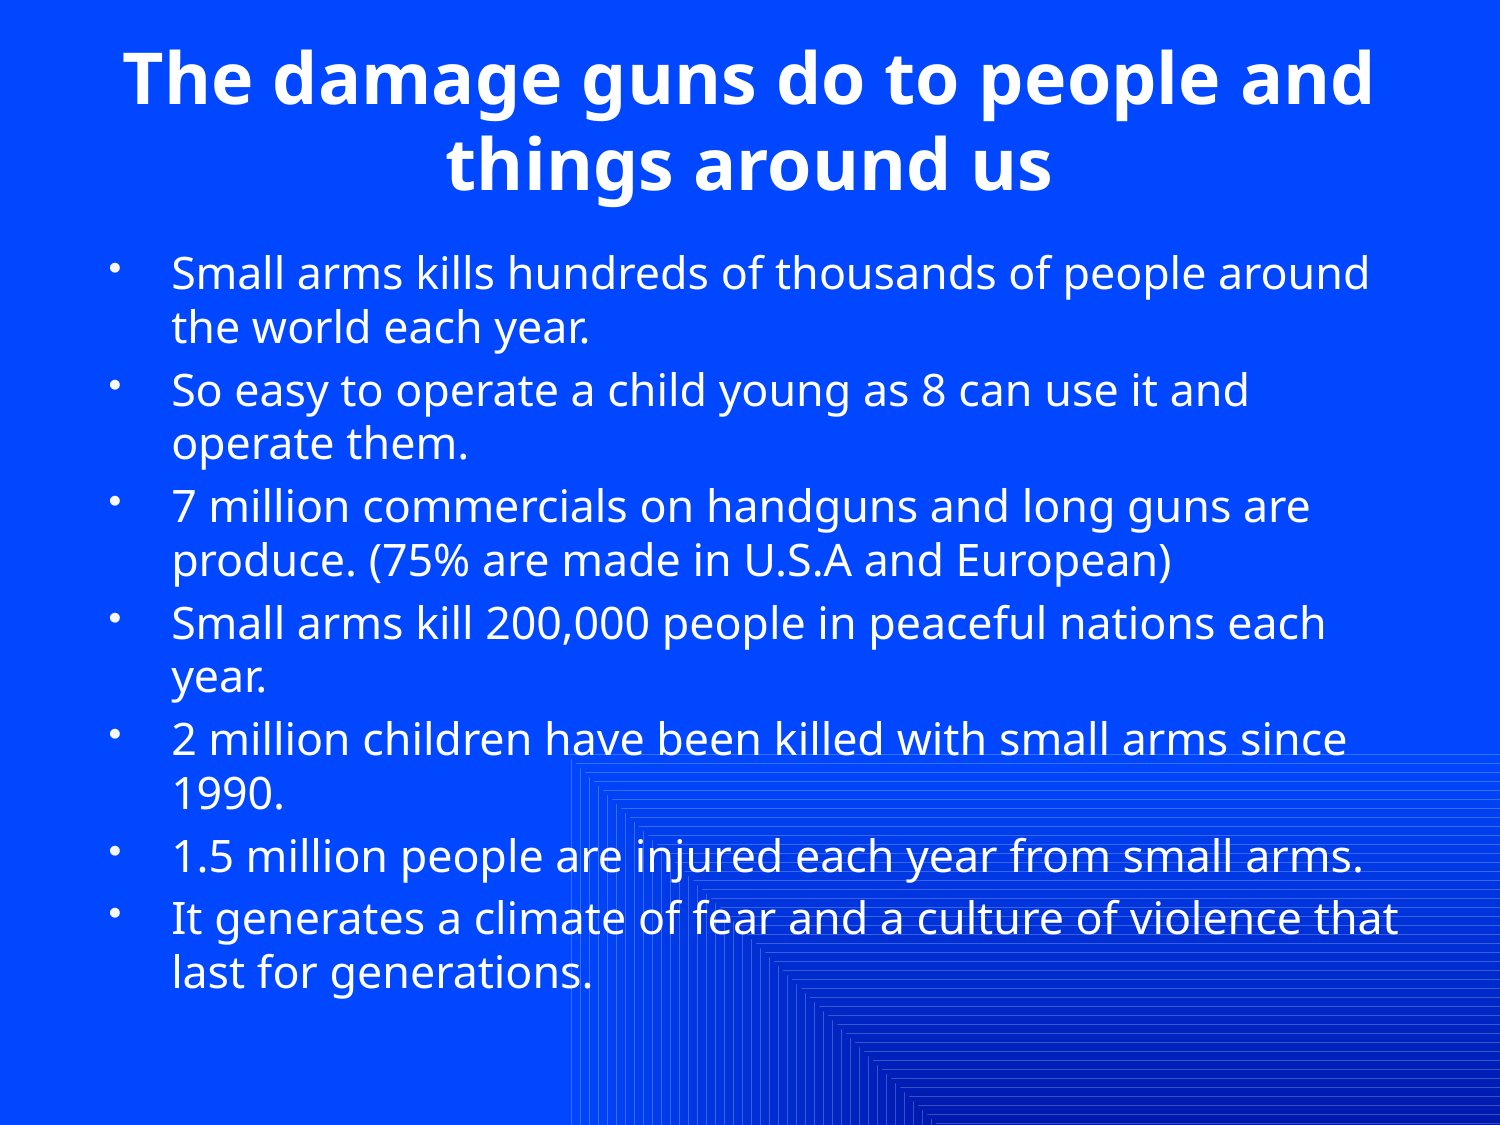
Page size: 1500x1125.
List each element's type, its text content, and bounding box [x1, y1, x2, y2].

list Small arms kills hundreds of thousands of people around the world each year. So easy to operate a child young as 8 can use it and operate them. 7 million commercials on handguns and long guns are produce. (75% are made in U.S.A and European) Small arms kill 200,000 people in peaceful nations each year. 2 million children have been killed with small arms since 1990. 1.5 million people are injured each year from small arms. It generates a climate of fear and a culture of violence that last for generations. [75, 237, 1425, 1010]
title The damage guns do to people and things around us [75, 24, 1425, 213]
